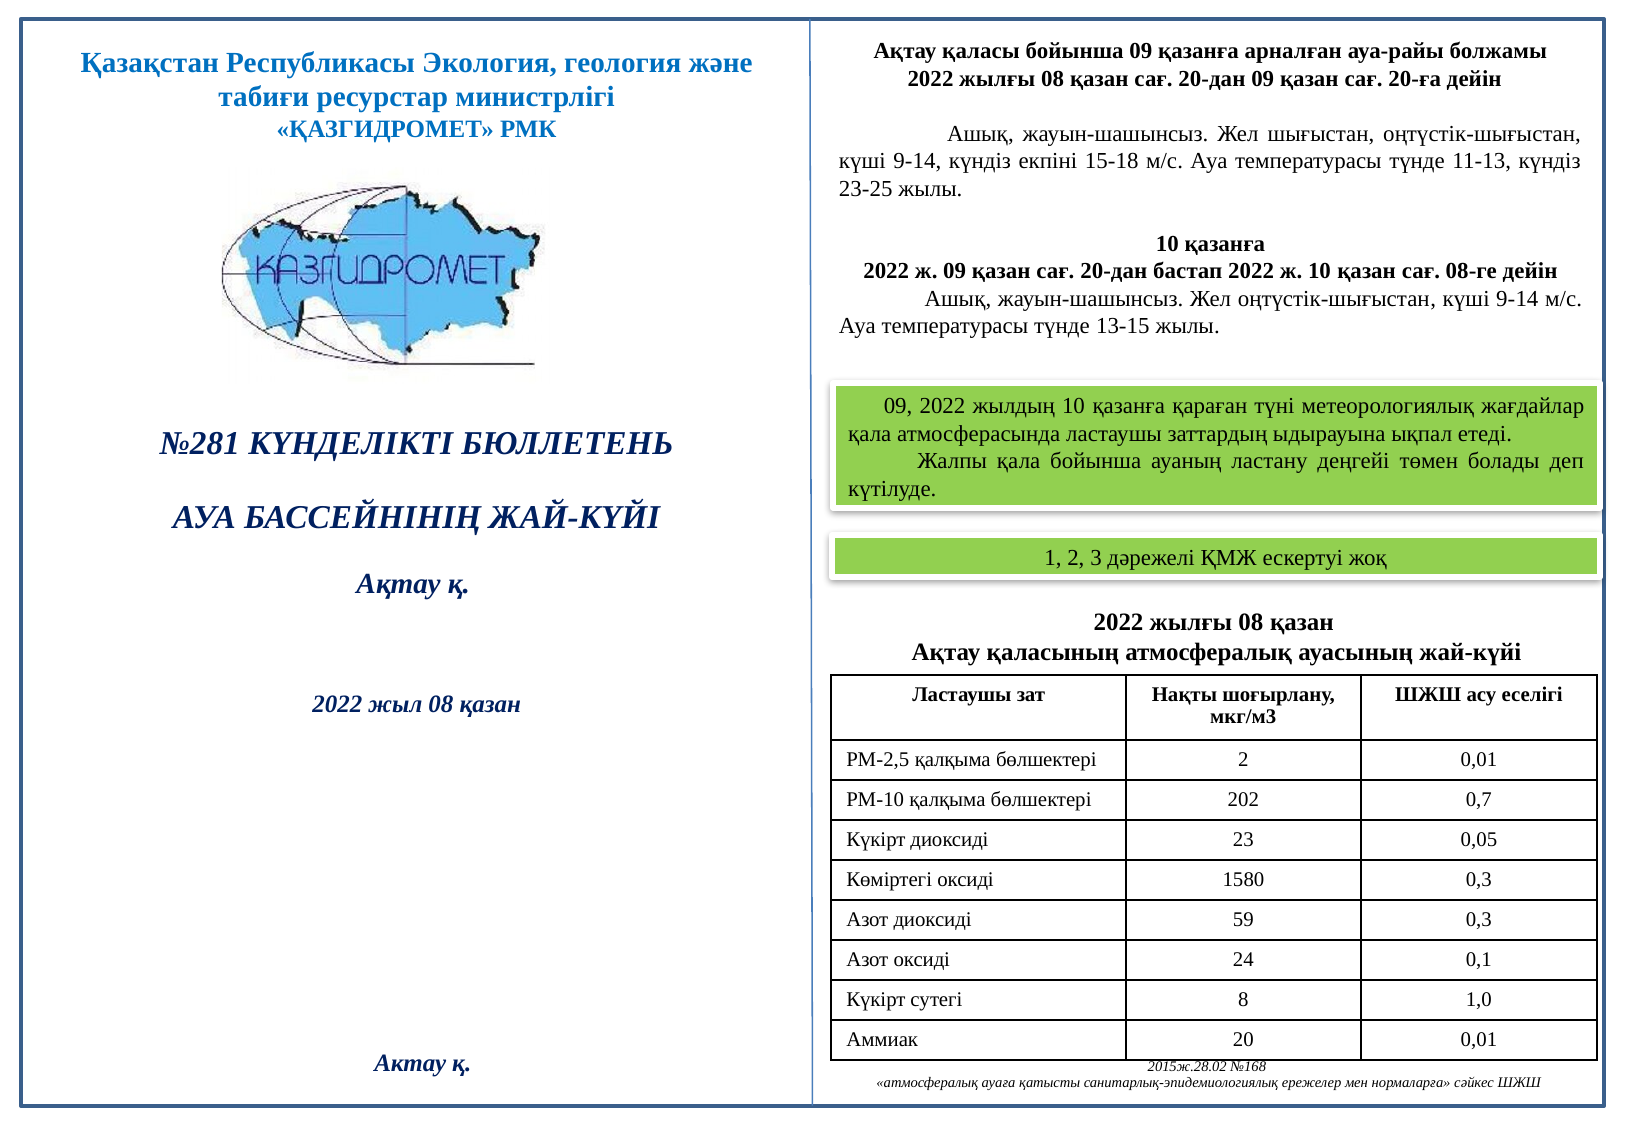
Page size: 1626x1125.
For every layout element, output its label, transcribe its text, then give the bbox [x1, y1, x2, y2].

table_header Нақты шоғырлану, мкг/м3 [1127, 676, 1360, 739]
table_cell 0,7 [1362, 781, 1596, 819]
text_box Қазақстан Республикасы Экология, геология және табиғи ресурстар министрлігі «ҚАЗГИДРОМЕТ» РМК [21, 35, 804, 150]
table_cell Күкірт диоксиді [832, 821, 1125, 859]
text_box 2022 жылғы 08 қазан Ақтау қаласының атмосфералық ауасының жай-күйі [818, 598, 1610, 674]
table_cell РМ-10 қалқыма бөлшектері [832, 781, 1125, 819]
table_cell 59 [1127, 901, 1360, 939]
table_cell [816, 1102, 1601, 1123]
table_cell 0,3 [1362, 861, 1596, 899]
table_cell 0,3 [1362, 901, 1596, 939]
table_header №281 КҮНДЕЛІКТІ БЮЛЛЕТЕНЬ АУА БАССЕЙНІНІҢ ЖАЙ-КҮЙІ Ақтау қ. 2022 жыл 08 қазан [50, 425, 783, 742]
table_cell Азот оксиді [832, 941, 1125, 979]
table_cell Азот диоксиді [832, 901, 1125, 939]
text_box [19, 17, 1606, 1108]
table_cell 8 [1127, 981, 1360, 1019]
table_cell РМ-2,5 қалқыма бөлшектері [832, 741, 1125, 779]
table_header Актау қ. [57, 1049, 789, 1106]
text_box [809, 18, 813, 1106]
text_box Ақтау қаласы бойынша 09 қазанға арналған ауа-райы болжамы 2022 жылғы 08 қазан сағ. 20-дан 09 қазан сағ. 20-ға дейін Ашық, жауын-шашынсыз. Жел шығыстан, оңтүстік-шығыстан, күші 9-14, күндіз екпіні 15-18 м/с. Ауа температурасы түнде 11-13, күндіз 23-25 жылы. 10 қазанға 2022 ж. 09 қазан сағ. 20-дан бастап 2022 ж. 10 қазан сағ. 08-ге дейін Ашық, жауын-шашынсыз. Жел оңтүстік-шығыстан, күші 9-14 м/с. Ауа температурасы түнде 13-15 жылы. [824, 28, 1597, 346]
table_cell Көміртегі оксиді [832, 861, 1125, 899]
table_cell 0,01 [1362, 741, 1596, 779]
table_cell 0,1 [1362, 941, 1596, 979]
table_cell 1580 [1127, 861, 1360, 899]
table_header Ластаушы зат [832, 676, 1125, 739]
text_box 1, 2, 3 дәрежелі ҚМЖ ескертуі жоқ [829, 532, 1603, 580]
table_cell 2 [1127, 741, 1360, 779]
table_cell 0,05 [1362, 821, 1596, 859]
table_cell 0,01 [1362, 1021, 1596, 1059]
table_cell 202 [1127, 781, 1360, 819]
table_cell Аммиак [832, 1021, 1125, 1059]
table_header 2015ж.28.02 №168 «атмосфералық ауаға қатысты санитарлық-эпидемиологиялық ережелер мен нормаларға» сәйкес ШЖШ [817, 1059, 1601, 1102]
table_cell 24 [1127, 941, 1360, 979]
table_header ШЖШ асу еселігі [1362, 676, 1596, 739]
text_box 09, 2022 жылдың 10 қазанға қараған түні метеорологиялық жағдайлар қала атмосферасында ластаушы заттардың ыдырауына ықпал етеді. Жалпы қала бойынша ауаның ластану деңгейі төмен болады деп күтілуде. [830, 380, 1603, 511]
picture [221, 167, 555, 384]
table_cell 23 [1127, 821, 1360, 859]
table_cell 1,0 [1362, 981, 1596, 1019]
table_cell 20 [1127, 1021, 1360, 1059]
table_cell Күкірт сутегі [832, 981, 1125, 1019]
